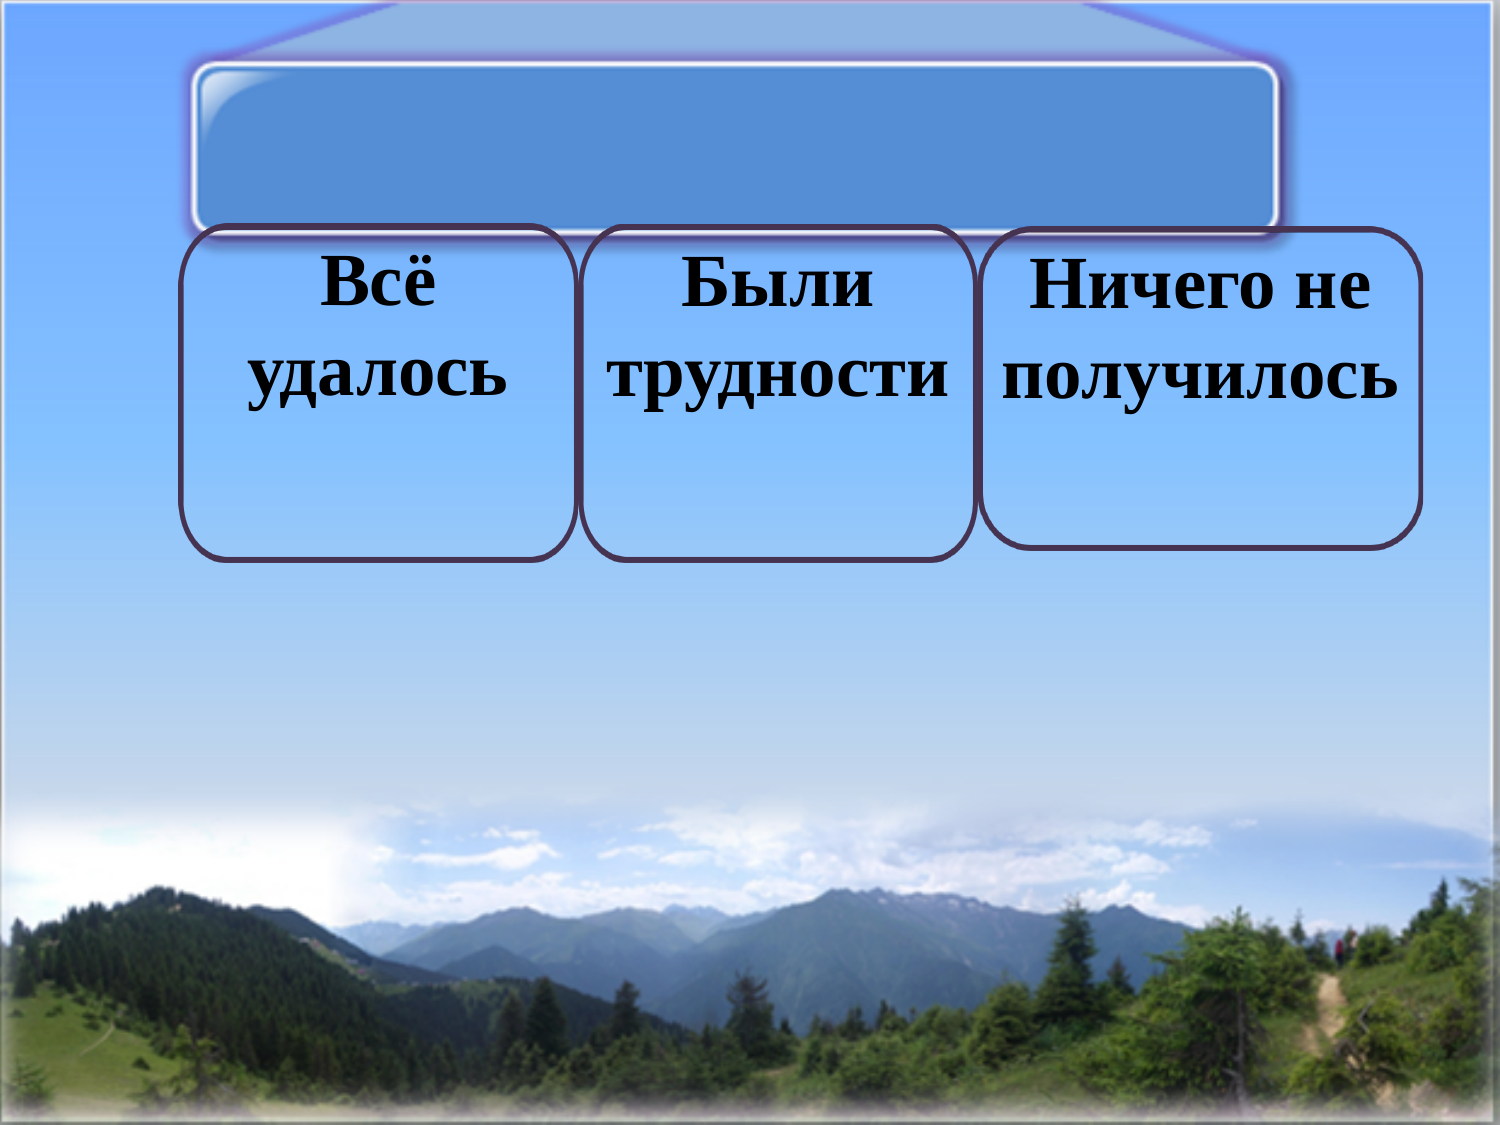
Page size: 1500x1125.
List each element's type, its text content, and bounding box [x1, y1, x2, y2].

text_box Всё удалось [178, 223, 578, 563]
text_box Ничего не получилось [977, 226, 1424, 551]
text_box [466, 634, 1111, 895]
text_box Были трудности [578, 224, 978, 563]
picture [0, 0, 1500, 1125]
